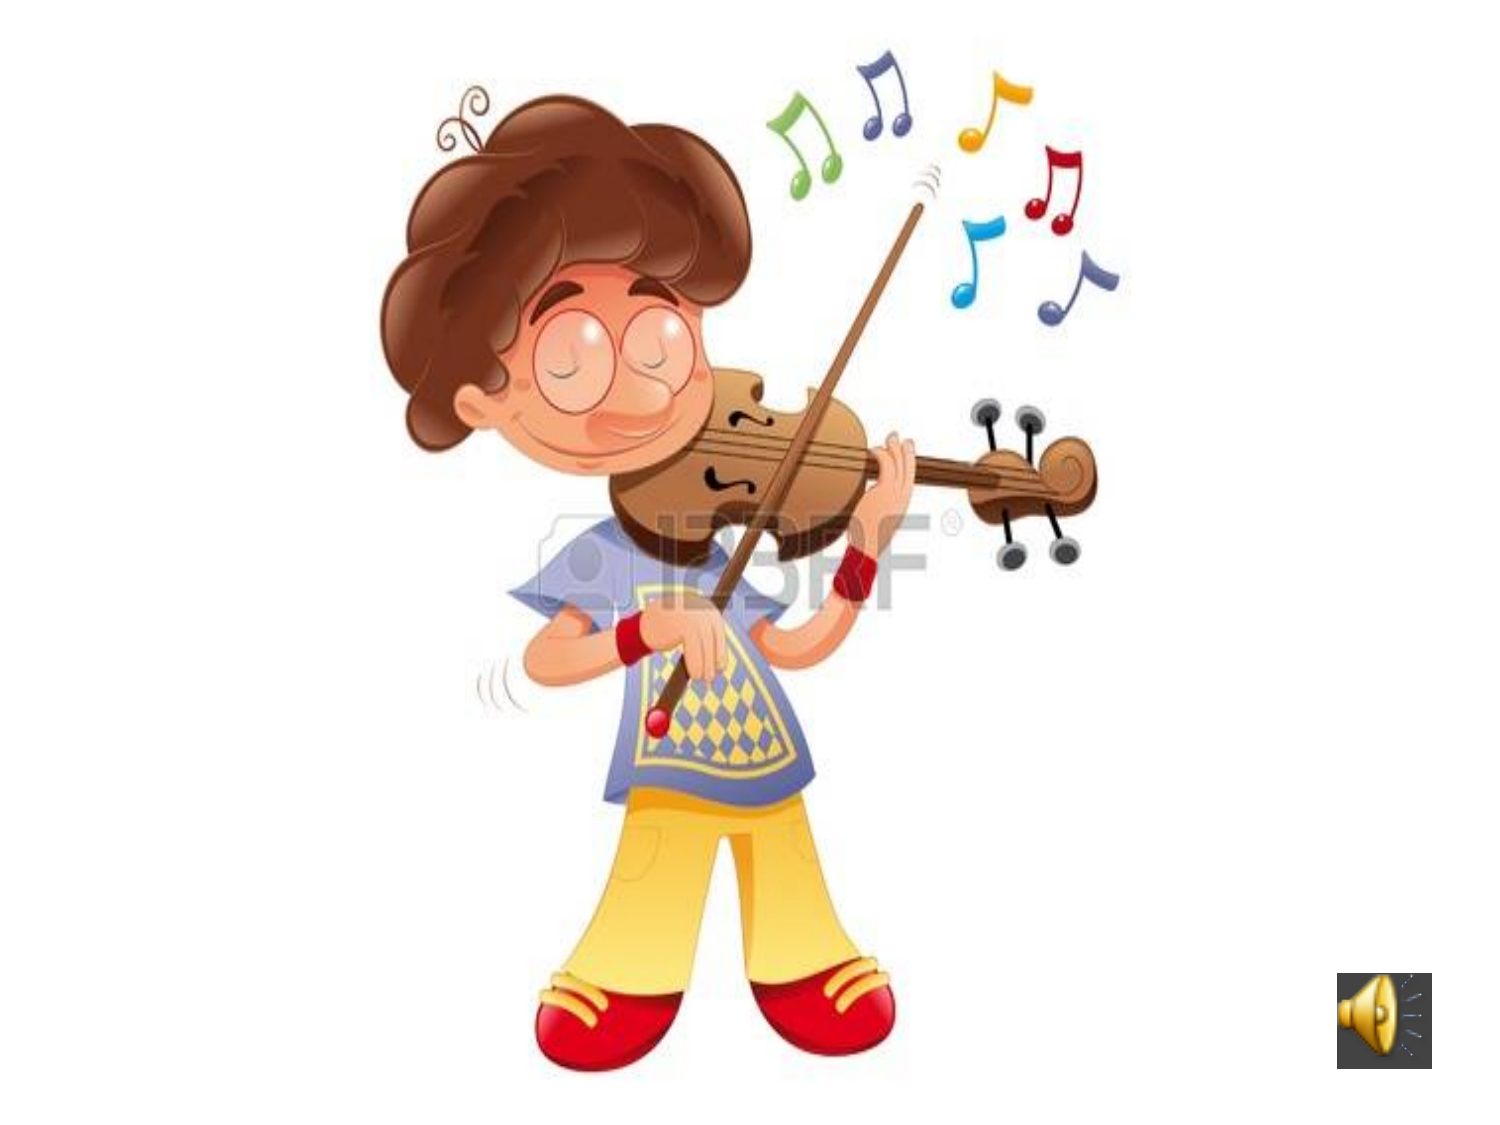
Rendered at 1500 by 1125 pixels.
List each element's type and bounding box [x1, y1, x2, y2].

picture [1335, 972, 1433, 1070]
list [339, 0, 1161, 1125]
